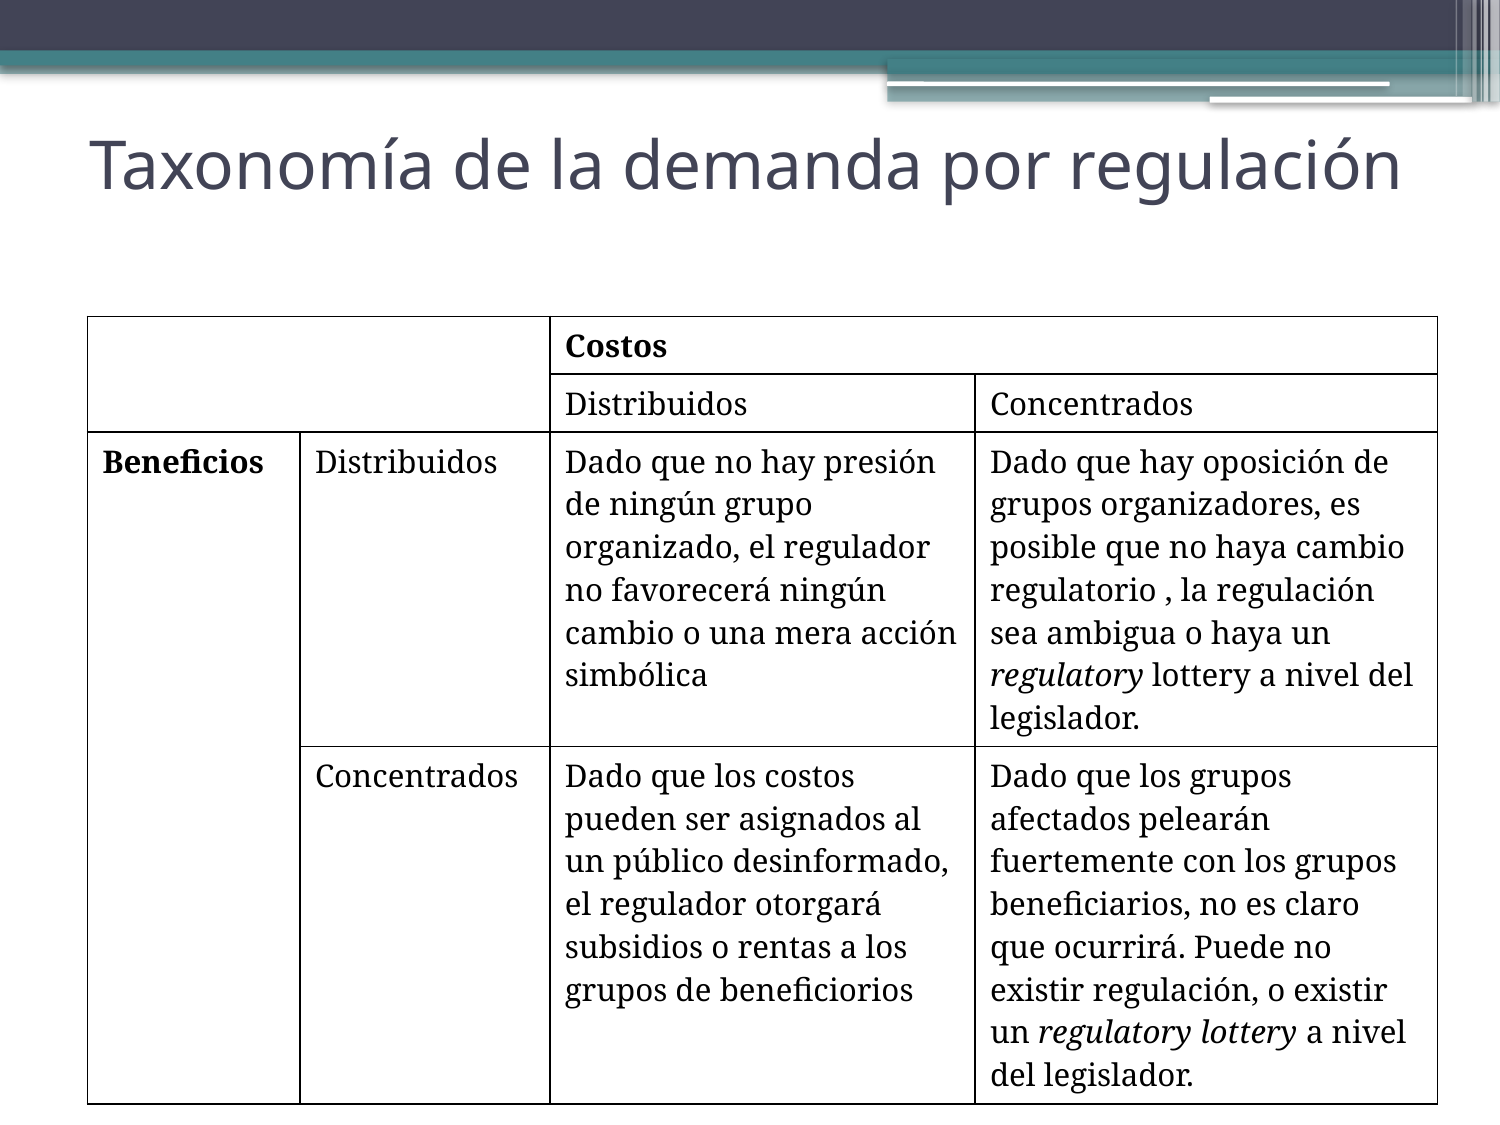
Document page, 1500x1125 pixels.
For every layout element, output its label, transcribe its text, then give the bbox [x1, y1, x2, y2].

table_header [88, 317, 549, 431]
table_cell Dado que hay oposición de grupos organizadores, es posible que no haya cambio regulatorio , la regulación sea ambigua o haya un regulatory lottery a nivel del legislador. [976, 433, 1437, 746]
table_cell Concentrados [976, 375, 1437, 431]
table_cell Dado que los costos pueden ser asignados al un público desinformado, el regulador otorgará subsidios o rentas a los grupos de beneficiorios [551, 747, 974, 1103]
table_header Costos [551, 317, 1437, 373]
table_cell Distribuidos [301, 433, 549, 746]
title Taxonomía de la demanda por regulación [75, 75, 1425, 250]
table_cell Concentrados [301, 747, 549, 1103]
table_cell Beneficios [88, 433, 299, 1103]
table_cell Distribuidos [551, 375, 974, 431]
table_cell Dado que los grupos afectados pelearán fuertemente con los grupos beneficiarios, no es claro que ocurrirá. Puede no existir regulación, o existir un regulatory lottery a nivel del legislador. [976, 747, 1437, 1103]
table_cell Dado que no hay presión de ningún grupo organizado, el regulador no favorecerá ningún cambio o una mera acción simbólica [551, 433, 974, 746]
